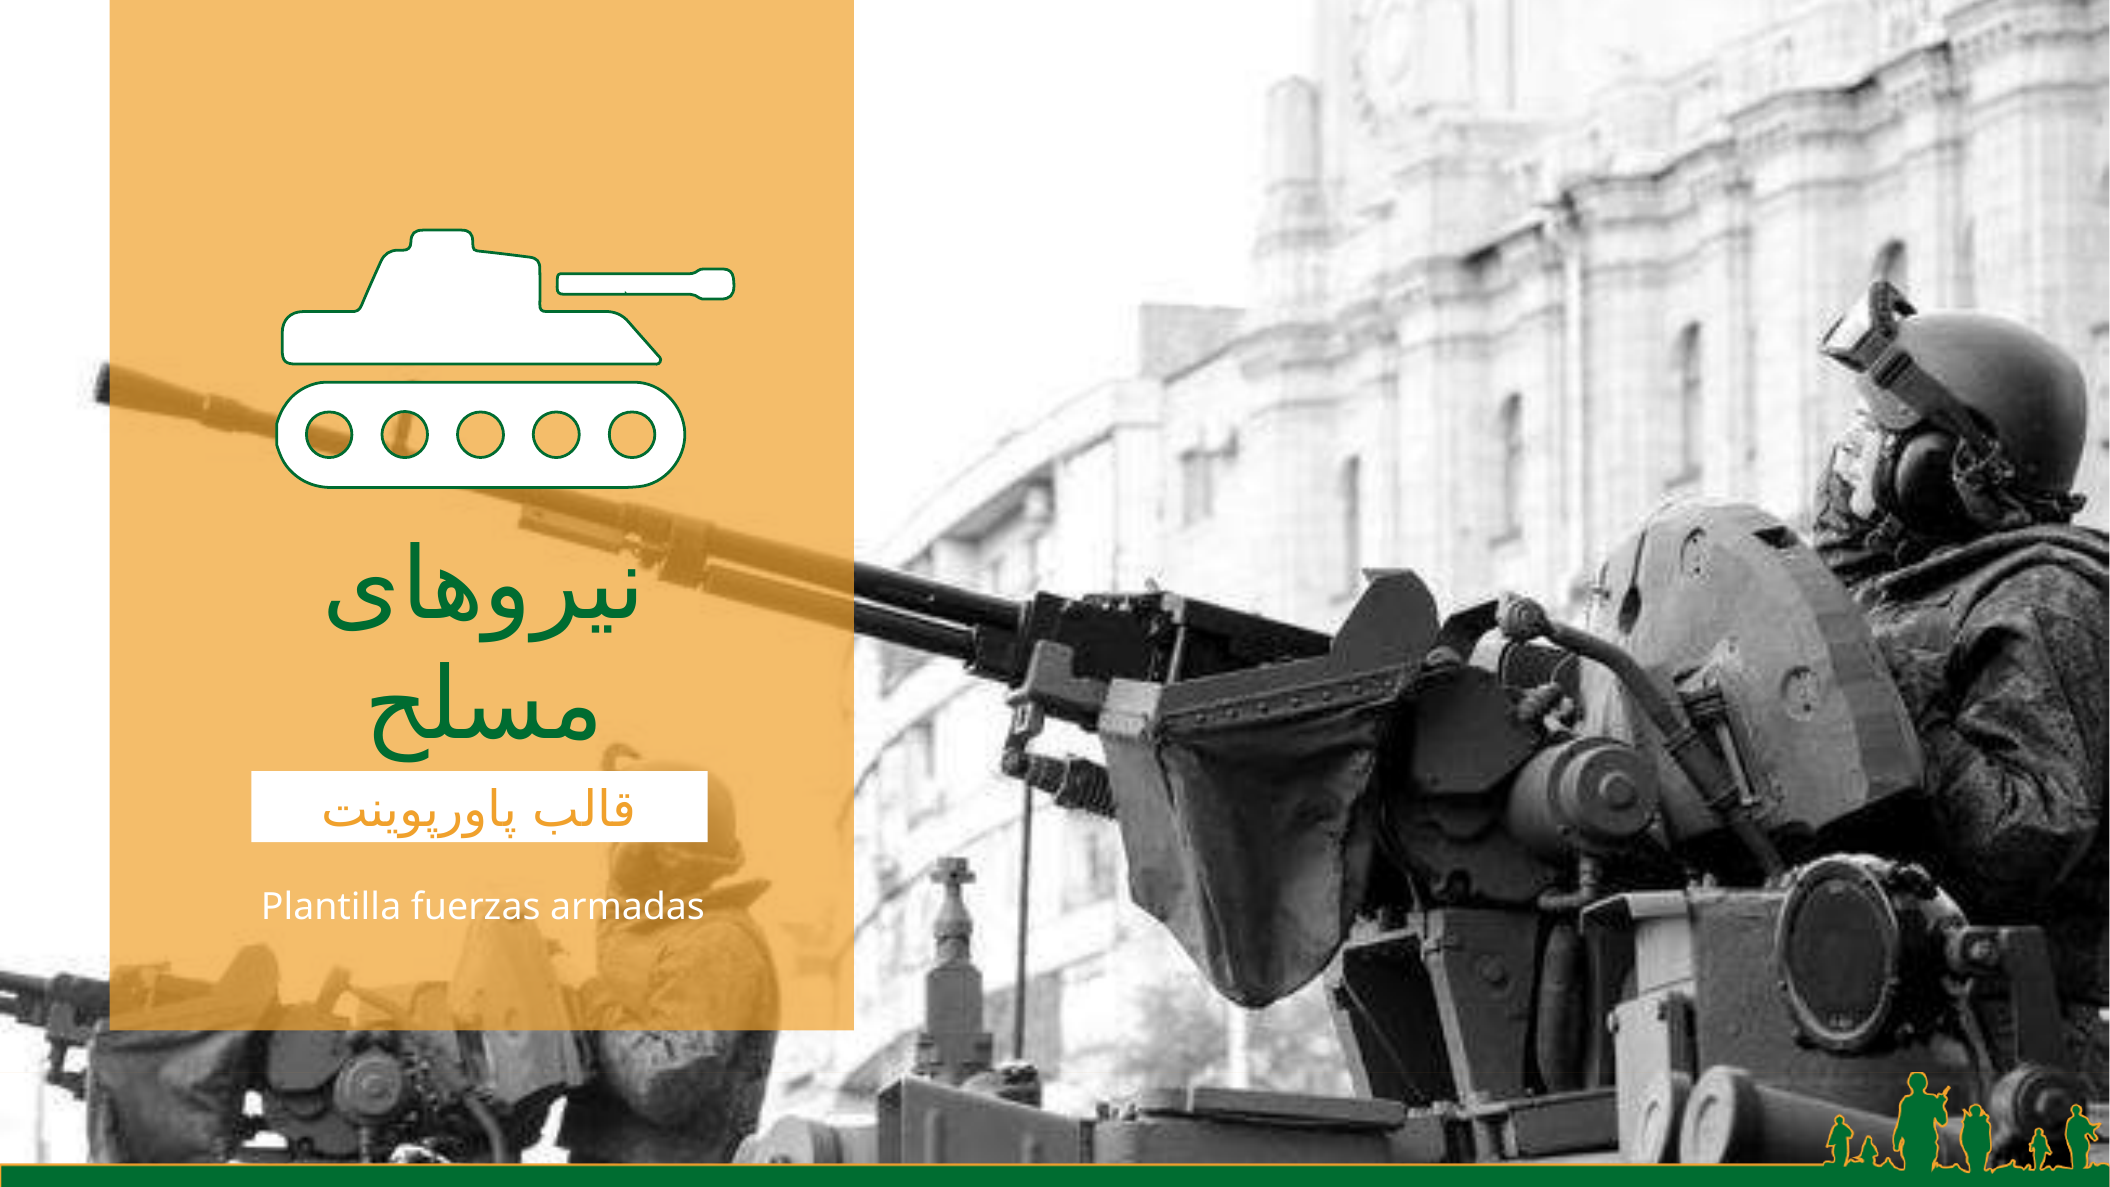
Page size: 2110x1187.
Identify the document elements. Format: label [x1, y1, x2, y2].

picture [0, 0, 2110, 1187]
text_box [276, 229, 734, 488]
